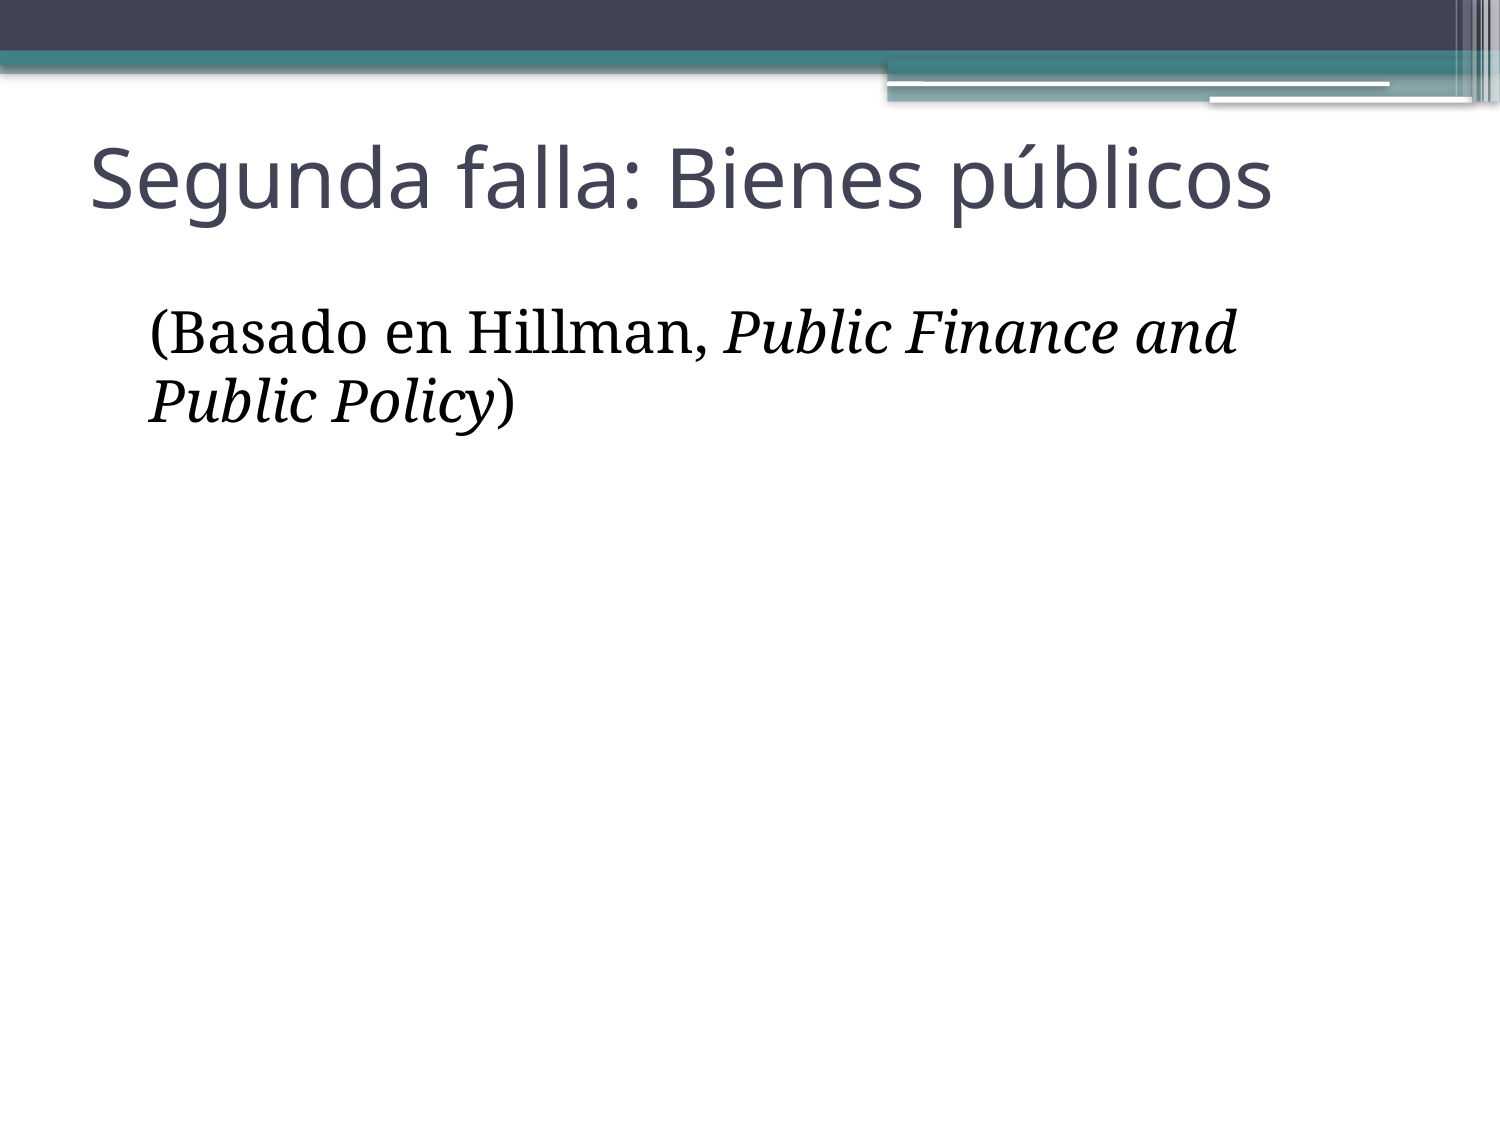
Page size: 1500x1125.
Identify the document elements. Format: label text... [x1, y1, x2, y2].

list (Basado en Hillman, Public Finance and Public Policy) [75, 287, 1425, 1004]
title Segunda falla: Bienes públicos [75, 87, 1425, 263]
